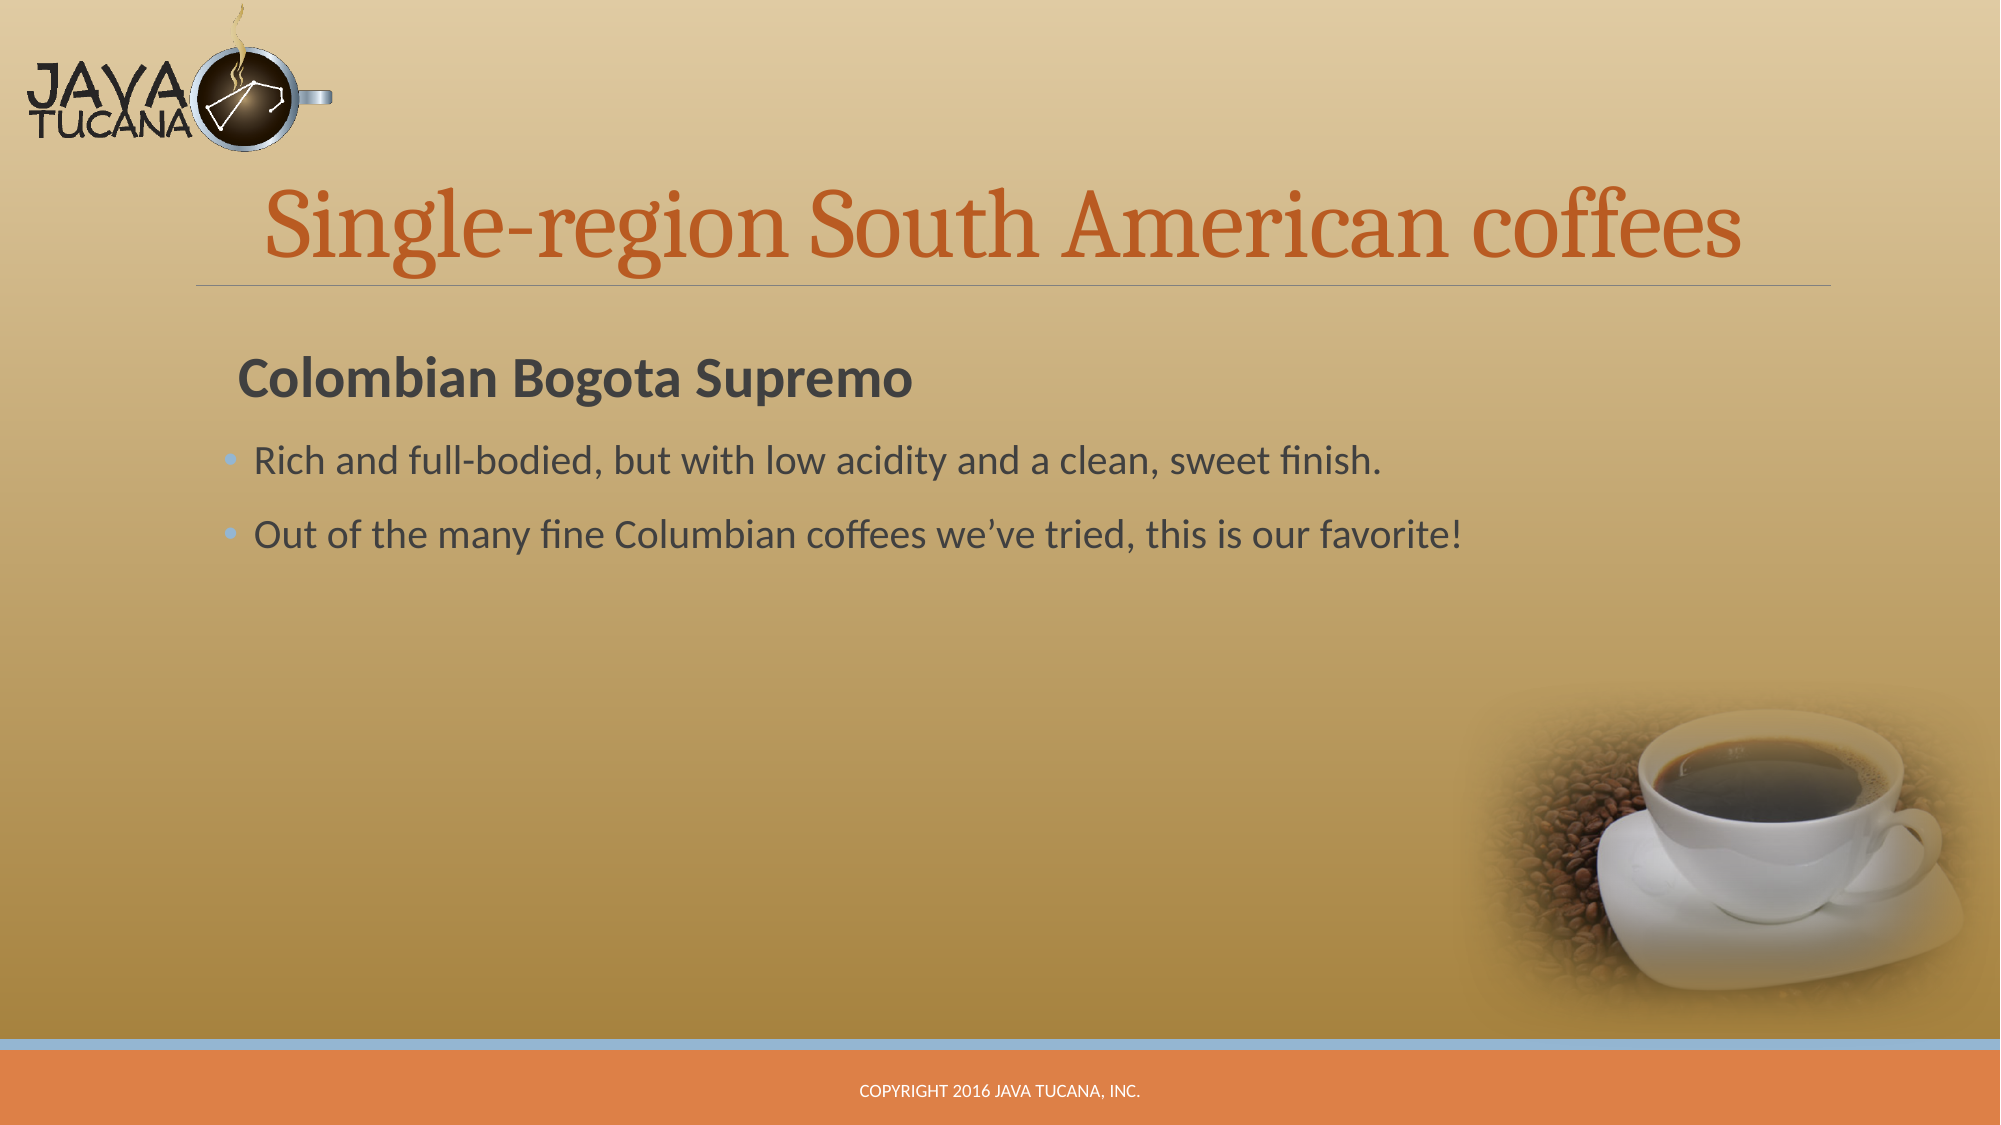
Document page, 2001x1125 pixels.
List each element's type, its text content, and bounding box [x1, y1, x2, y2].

list Colombian Bogota Supremo Rich and full-bodied, but with low acidity and a clean, sweet finish. Out of the many fine Columbian coffees we’ve tried, this is our favorite! [223, 339, 1787, 1000]
picture [1787, 806, 1863, 915]
footer Copyright 2016 Java Tucana, Inc. [604, 1059, 1396, 1120]
title Single-region South American coffees [180, 47, 1830, 285]
picture [13, 0, 341, 159]
